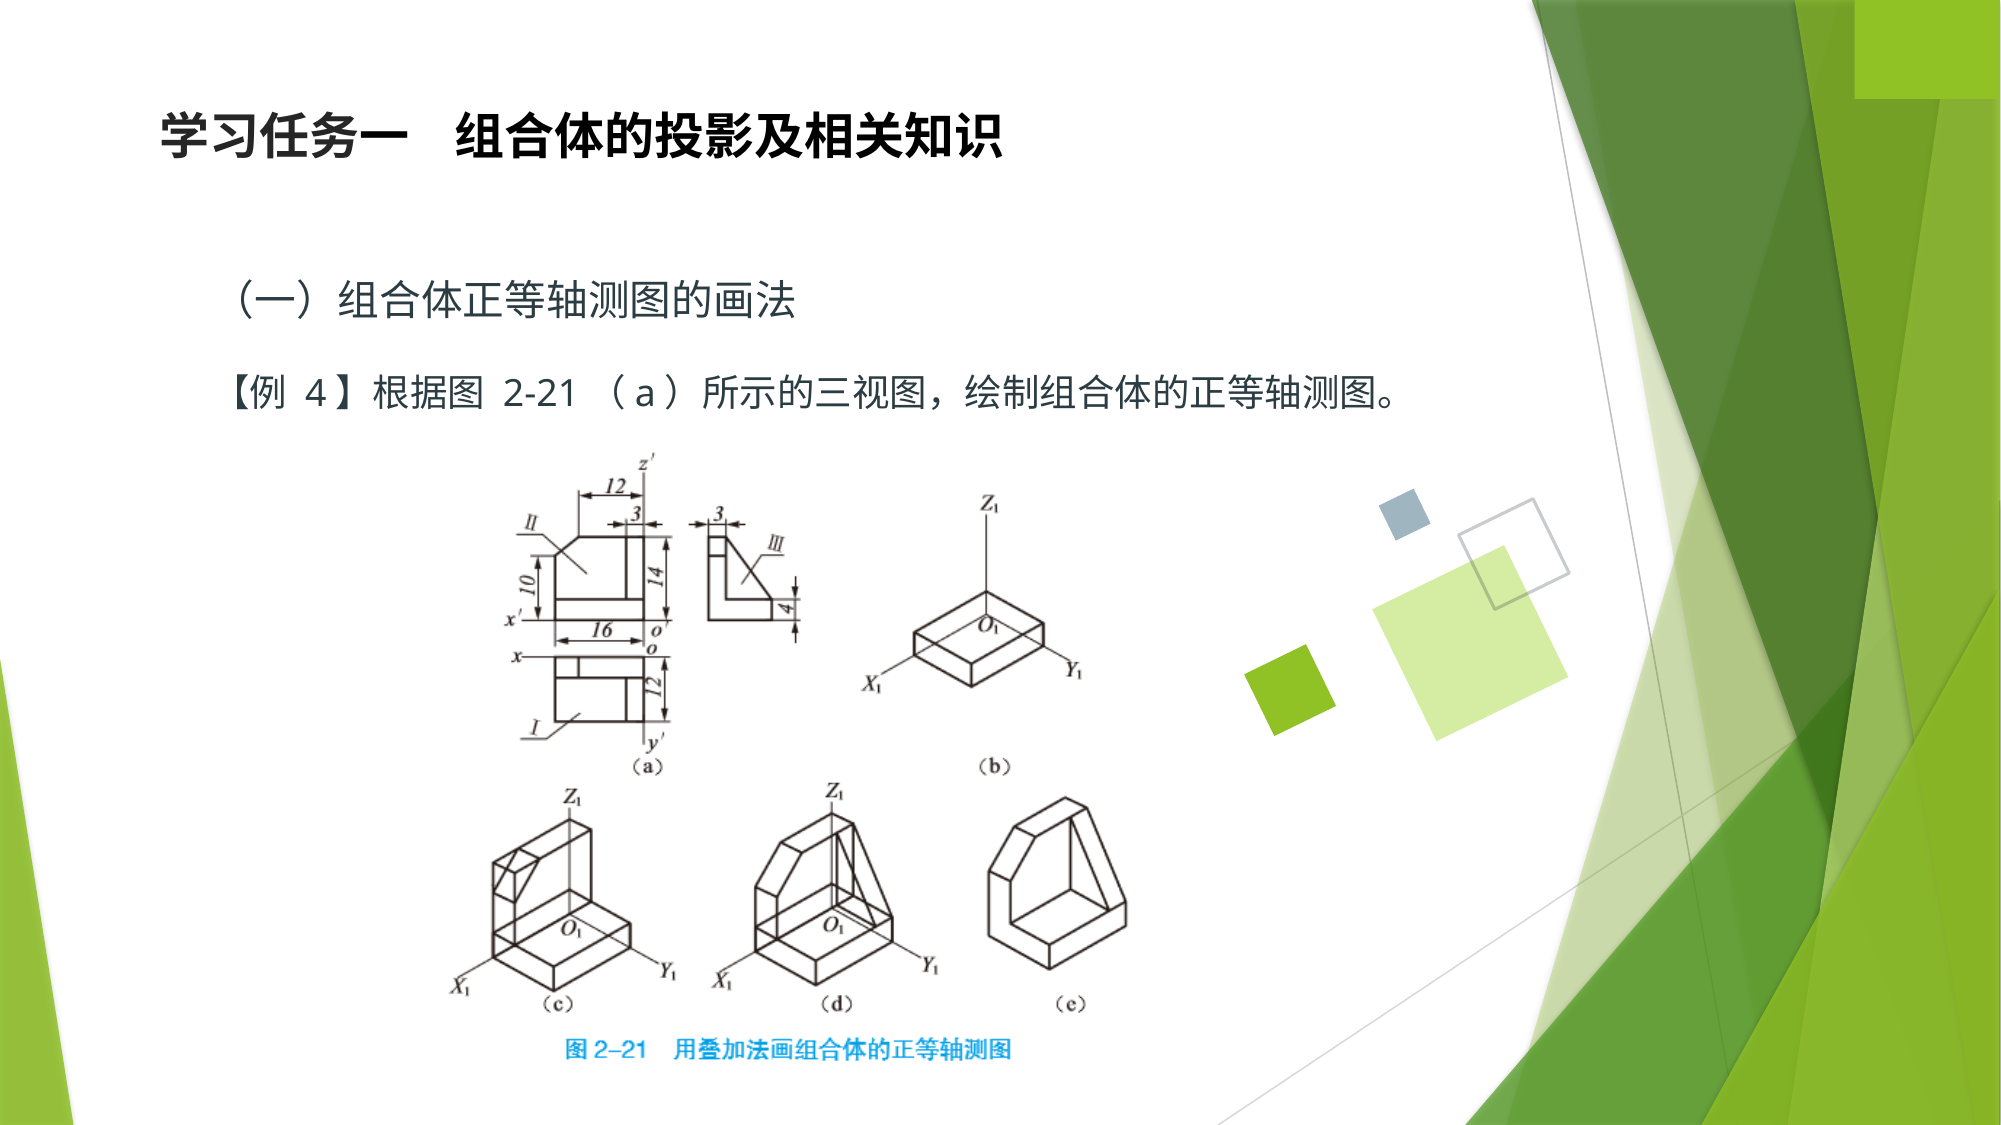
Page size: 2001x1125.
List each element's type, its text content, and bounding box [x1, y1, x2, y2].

text_box （一）组合体正等轴测图的画法 【例 4】根据图 2-21（a）所示的三视图，绘制组合体的正等轴测图。 [197, 216, 1544, 421]
text_box 学习任务一 组合体的投影及相关知识 [144, 85, 1856, 216]
text_box [1853, 0, 2000, 100]
picture [384, 441, 1199, 1077]
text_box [1240, 486, 1575, 748]
